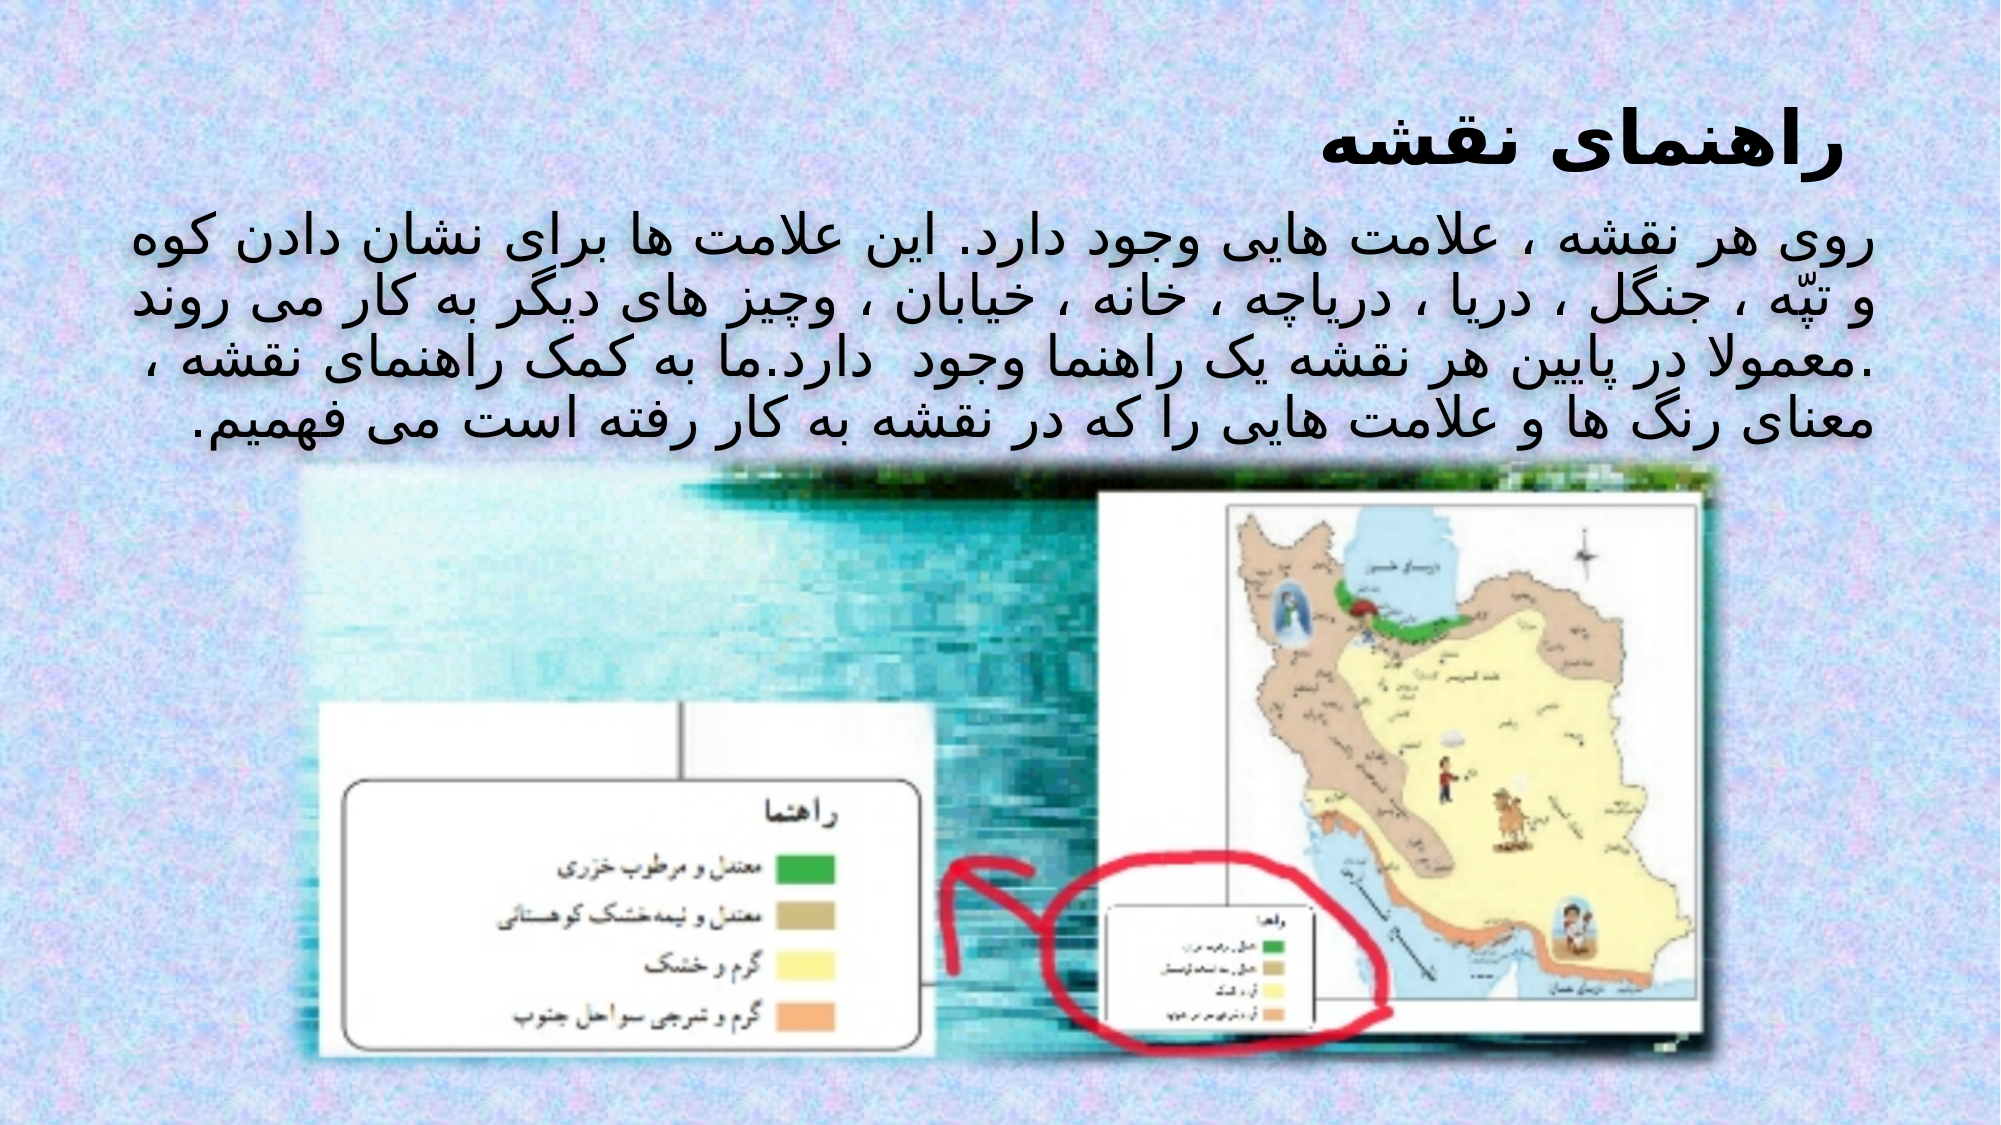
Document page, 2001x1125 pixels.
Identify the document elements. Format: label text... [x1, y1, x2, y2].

list روی هر نقشه ، علامت هایی وجود دارد. این علامت ها برای نشان دادن کوه و تپّه ، جنگل ، دریا ، دریاچه ، خانه ، خیابان ، وچیز های دیگر به کار می روند .معمولا در پایین هر نقشه یک راهنما وجود دارد.ما به کمک راهنمای نقشه ، معنای رنگ ها و علامت هایی را که در نقشه به کار رفته است می فهمیم. [107, 198, 1893, 520]
title راهنمای نقشه [137, 31, 1863, 193]
picture [0, 0, 2001, 1125]
